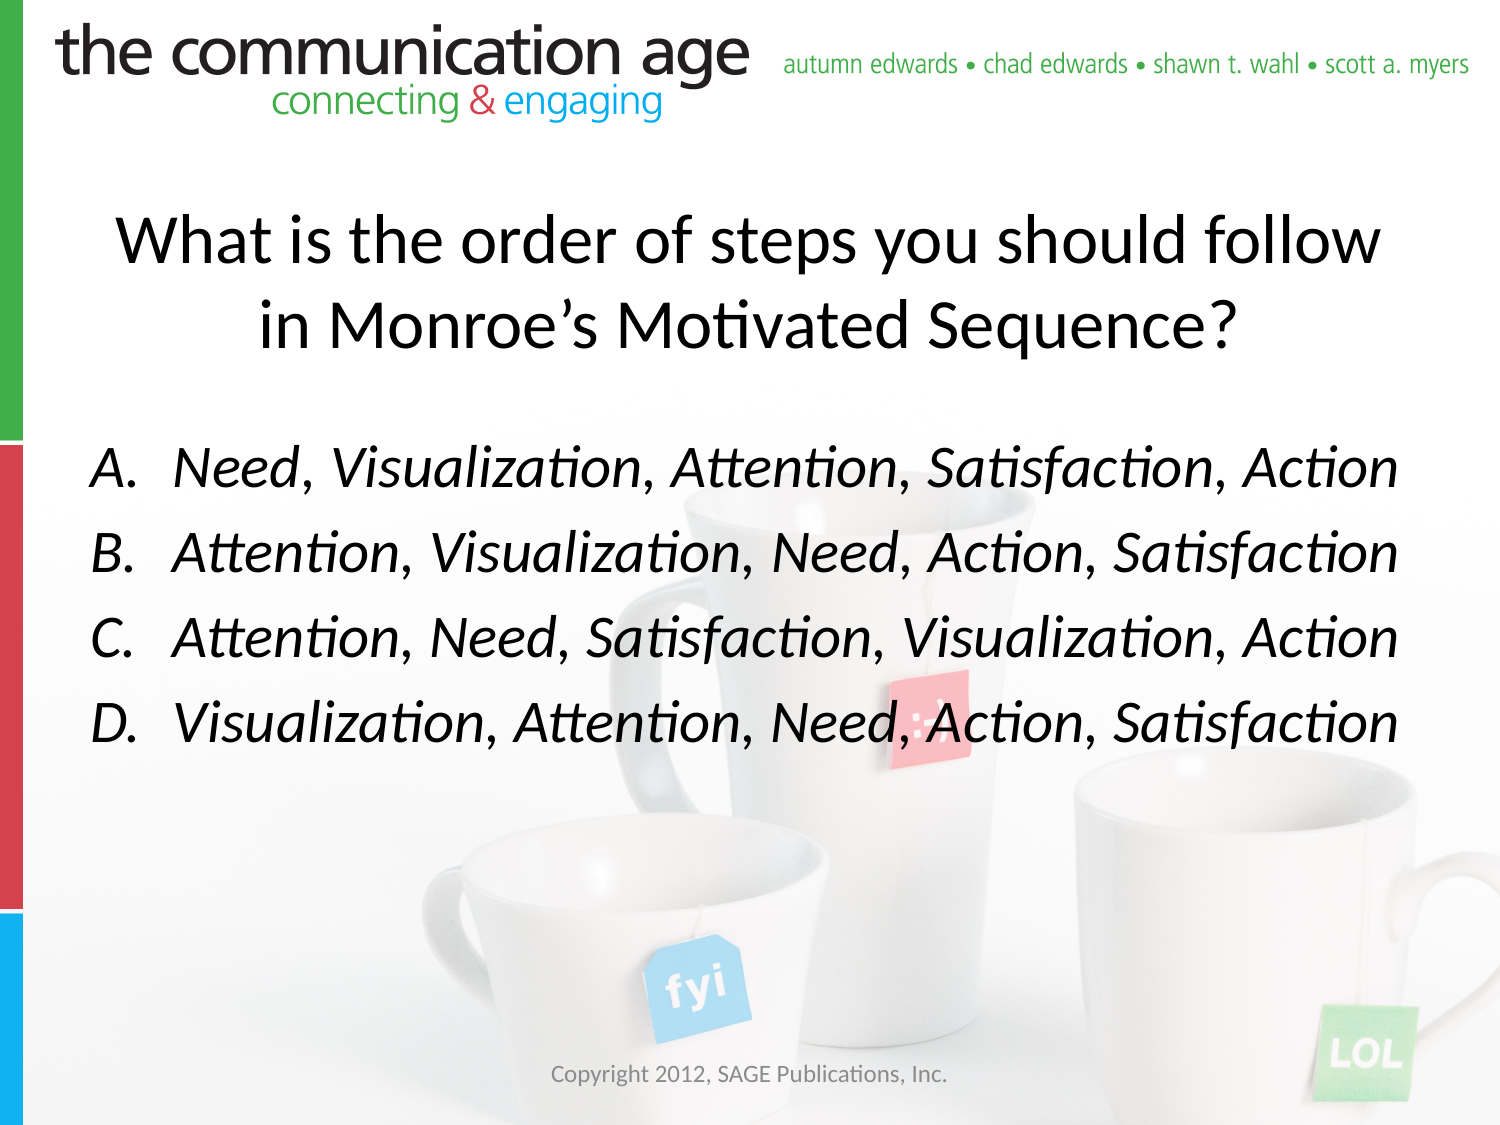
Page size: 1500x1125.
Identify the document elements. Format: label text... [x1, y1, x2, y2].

title What is the order of steps you should follow in Monroe’s Motivated Sequence? [75, 183, 1425, 372]
footer Copyright 2012, SAGE Publications, Inc. [512, 1042, 988, 1103]
list Need, Visualization, Attention, Satisfaction, Action Attention, Visualization, Need, Action, Satisfaction Attention, Need, Satisfaction, Visualization, Action Visualization, Attention, Need, Action, Satisfaction [75, 419, 1425, 1043]
picture [0, 0, 1500, 1125]
